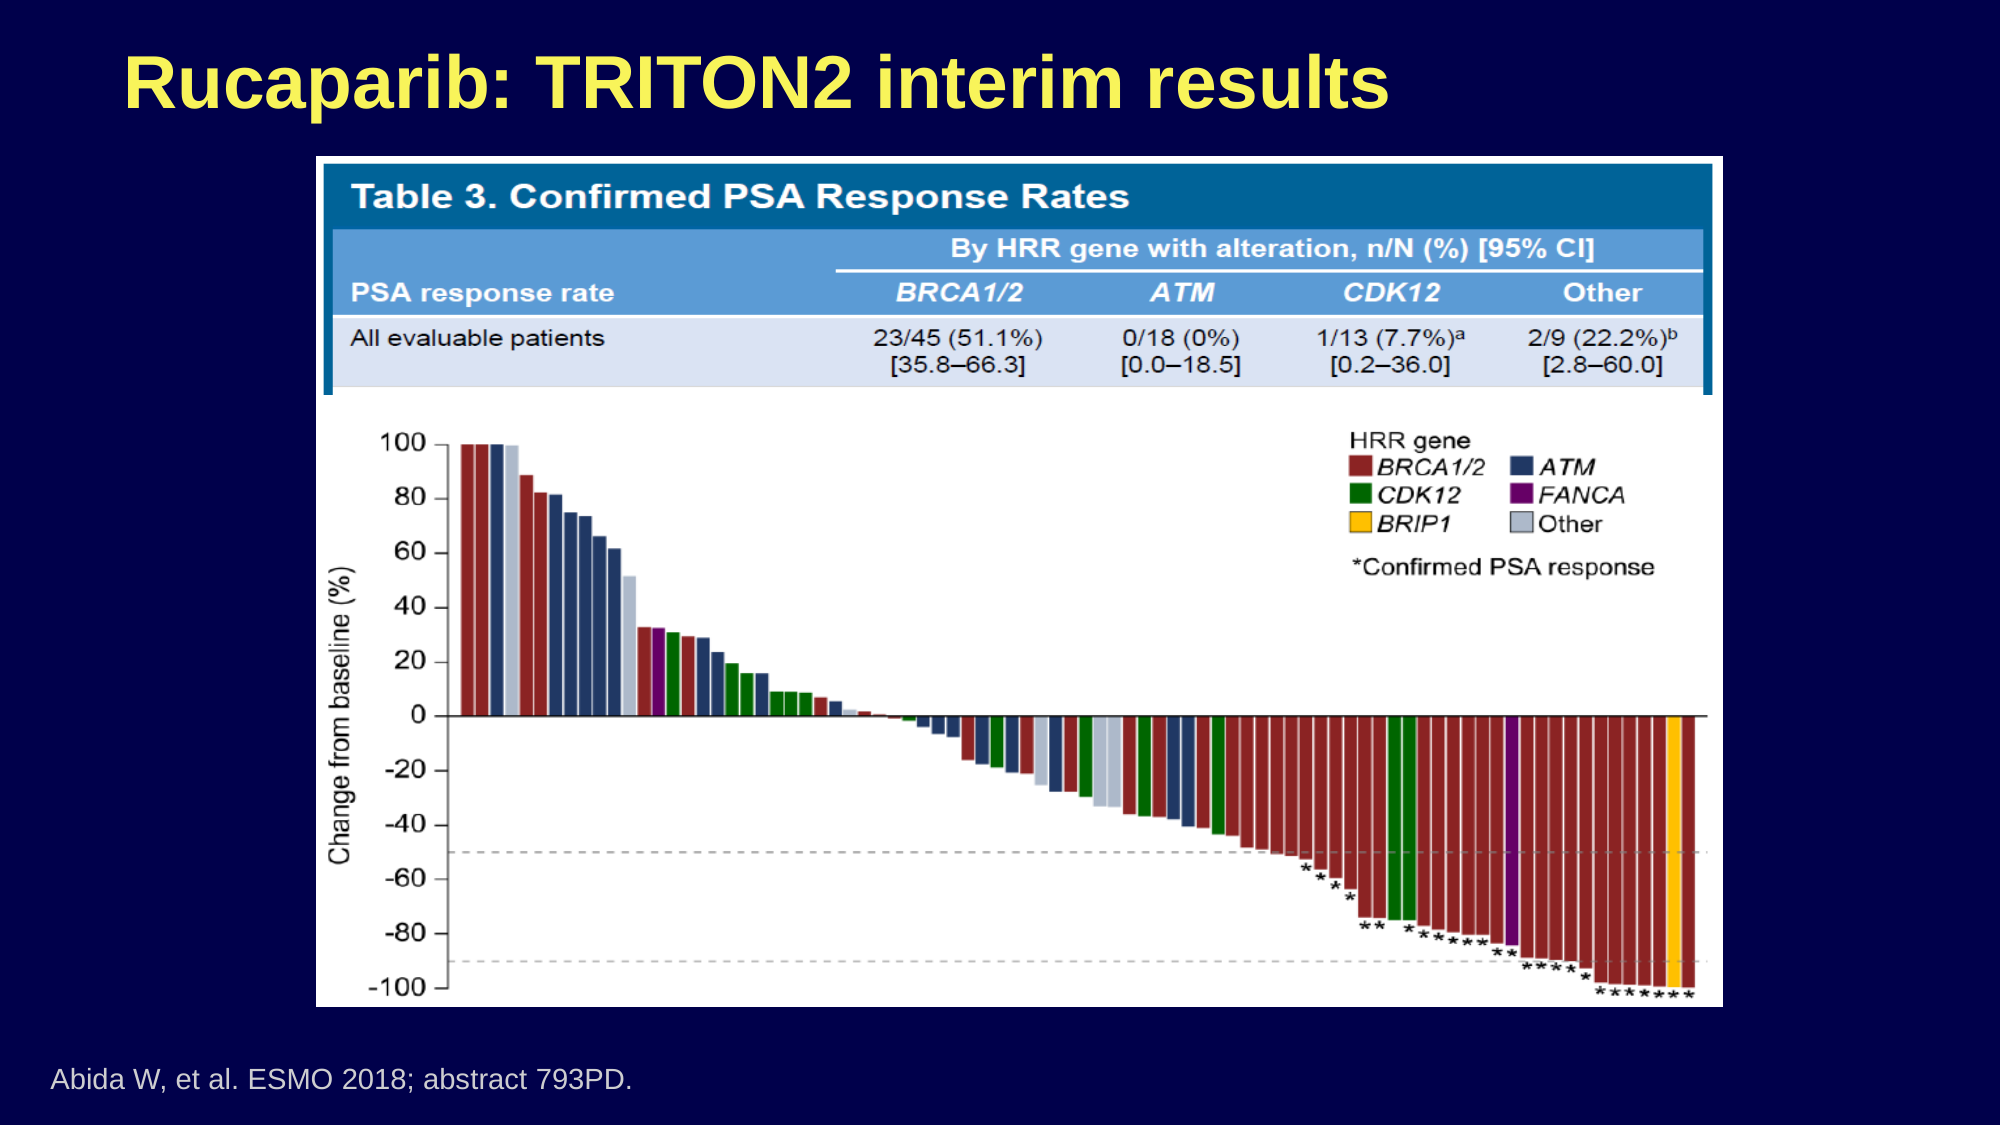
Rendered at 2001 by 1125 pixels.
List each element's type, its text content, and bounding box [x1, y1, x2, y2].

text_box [315, 156, 1724, 1008]
title Rucaparib: TRITON2 interim results [108, 21, 1892, 136]
text_box Abida W, et al. ESMO 2018; abstract 793PD. [35, 1053, 1350, 1103]
